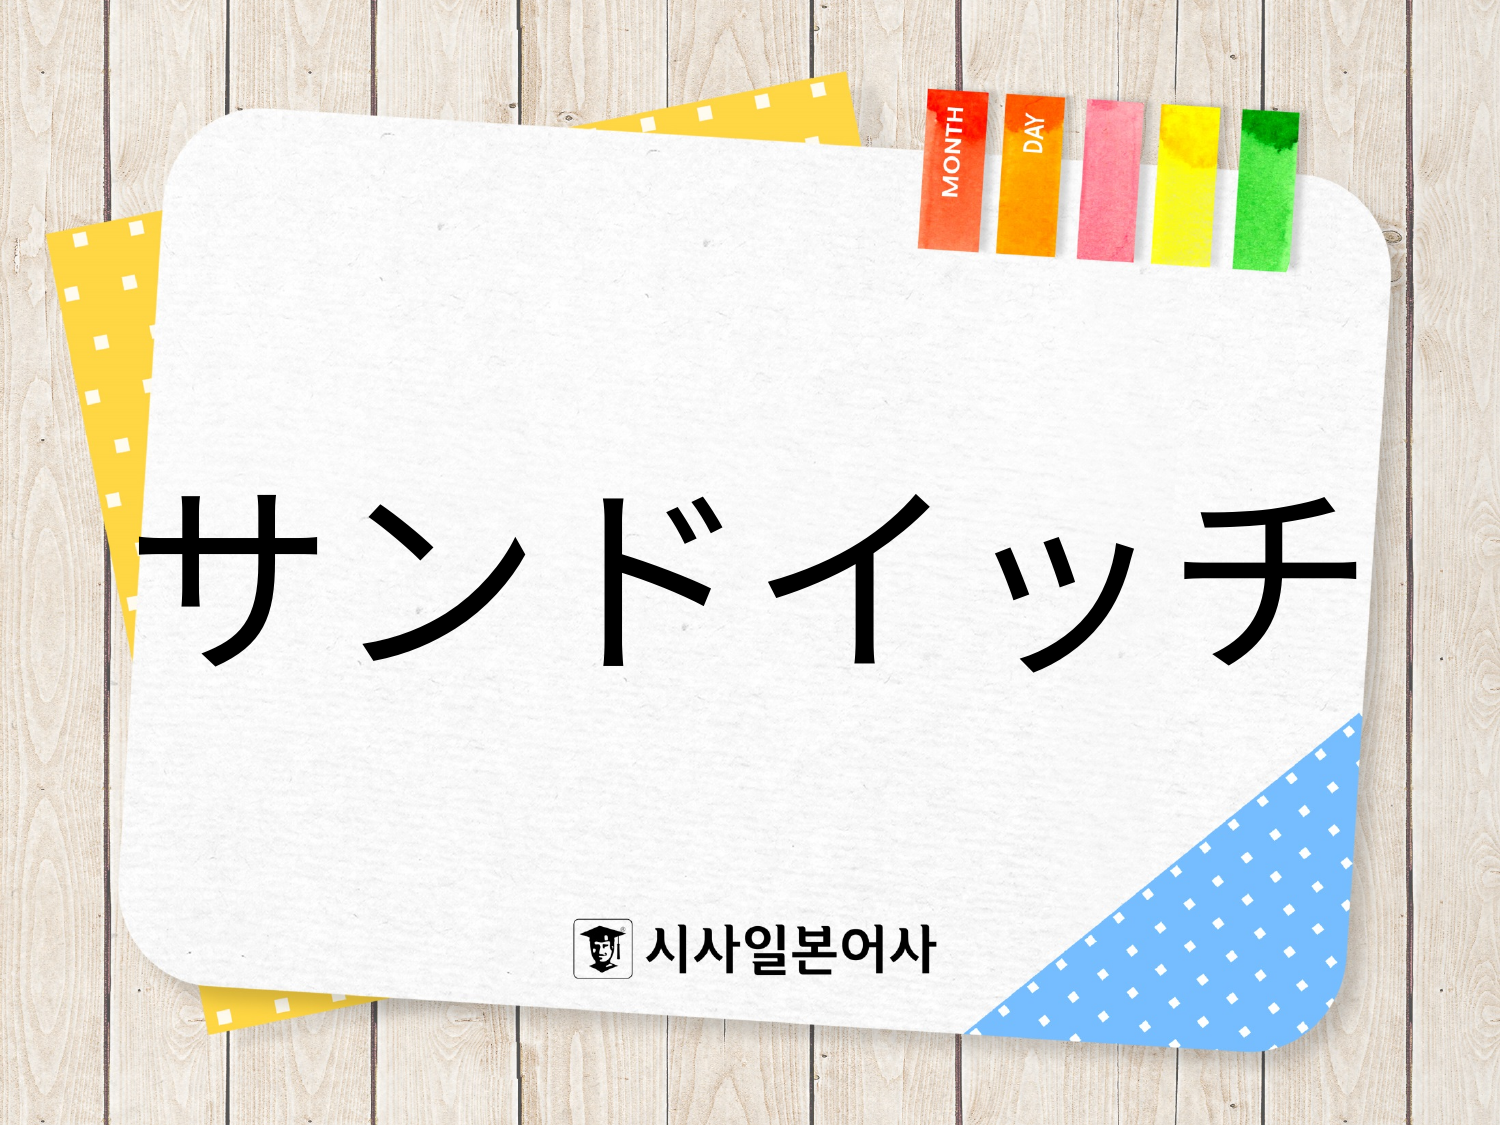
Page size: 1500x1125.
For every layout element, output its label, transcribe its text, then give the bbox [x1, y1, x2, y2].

picture [0, 0, 1500, 1125]
title サンドイッチ [75, 338, 1425, 811]
